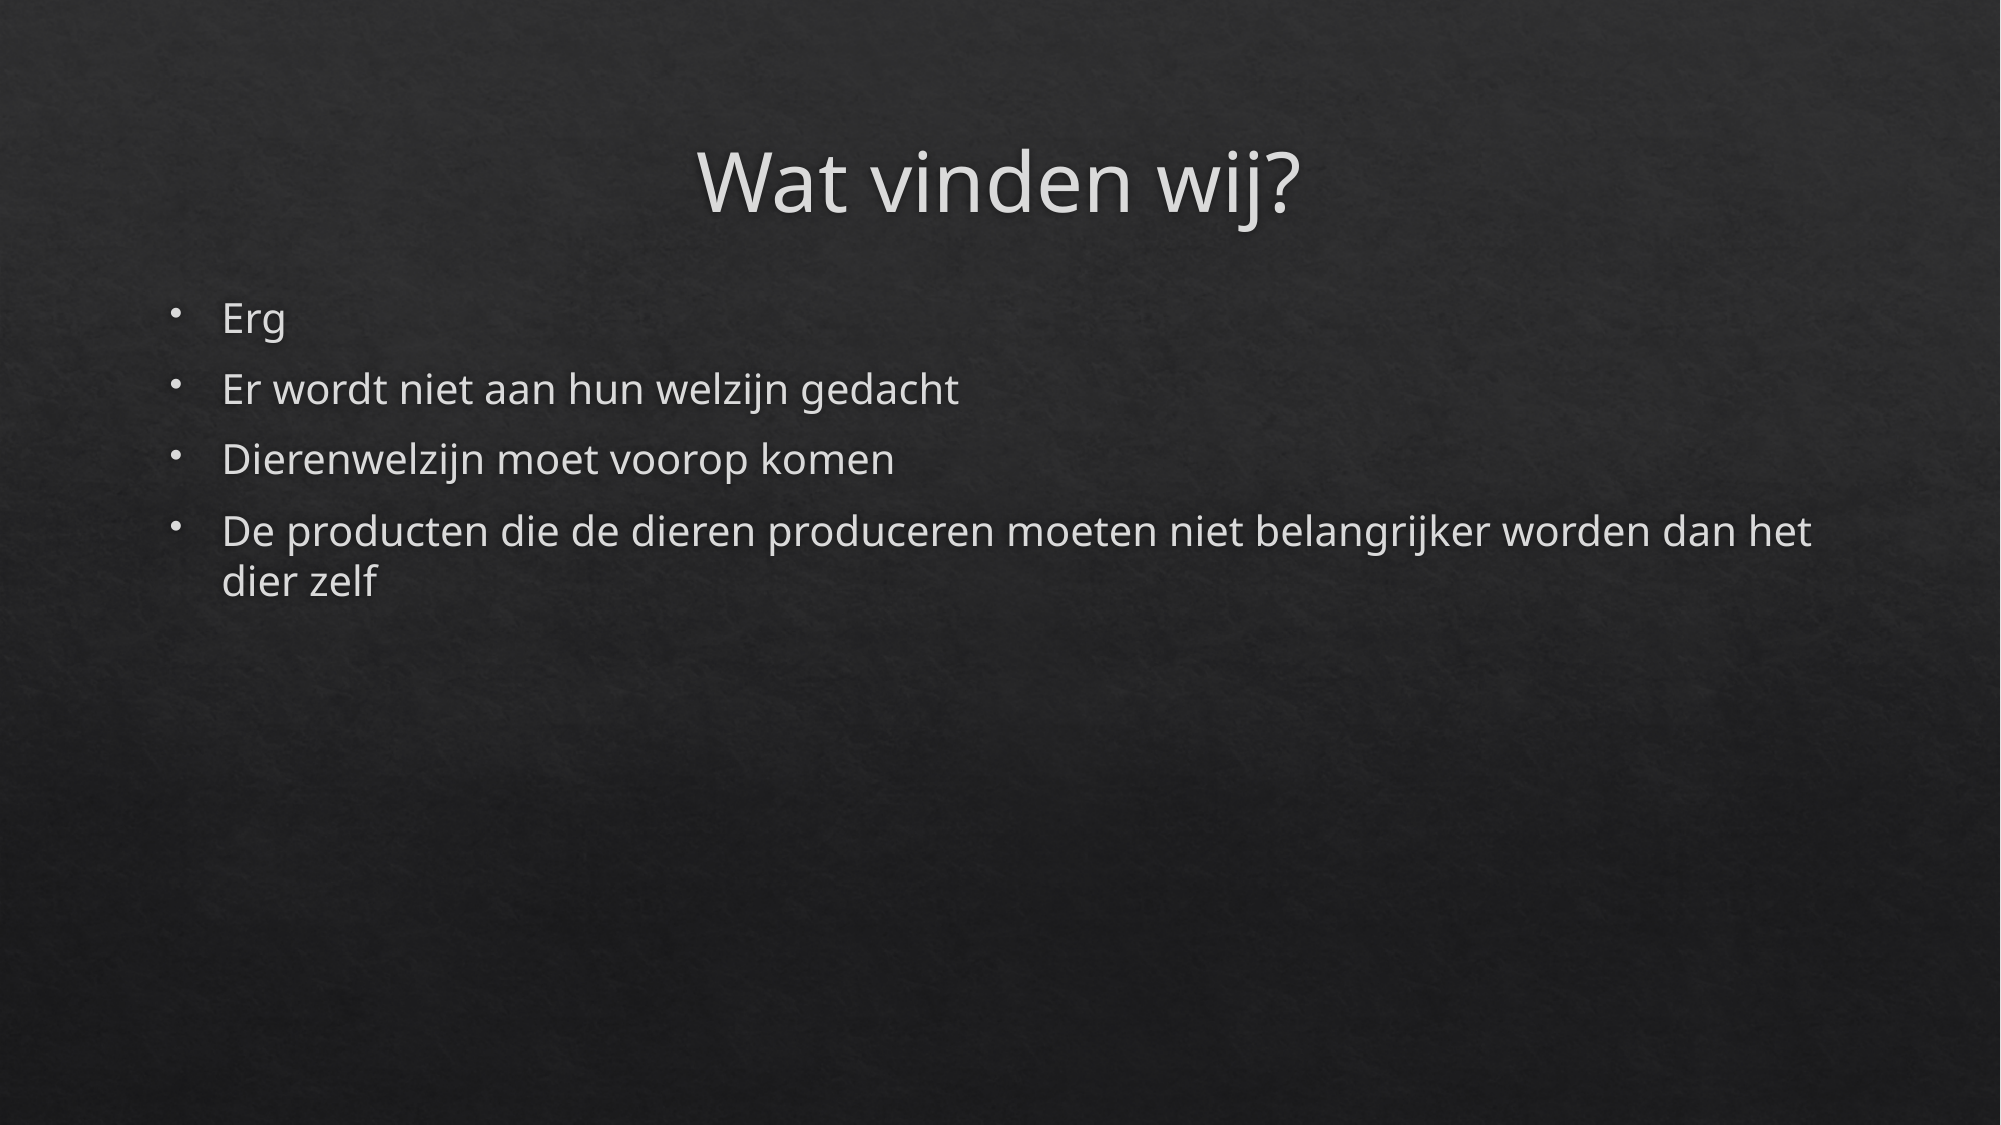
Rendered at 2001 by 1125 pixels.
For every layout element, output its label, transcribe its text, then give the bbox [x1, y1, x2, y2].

list Erg Er wordt niet aan hun welzijn gedacht Dierenwelzijn moet voorop komen De producten die de dieren produceren moeten niet belangrijker worden dan het dier zelf [149, 284, 1849, 950]
title Wat vinden wij? [149, 99, 1849, 260]
